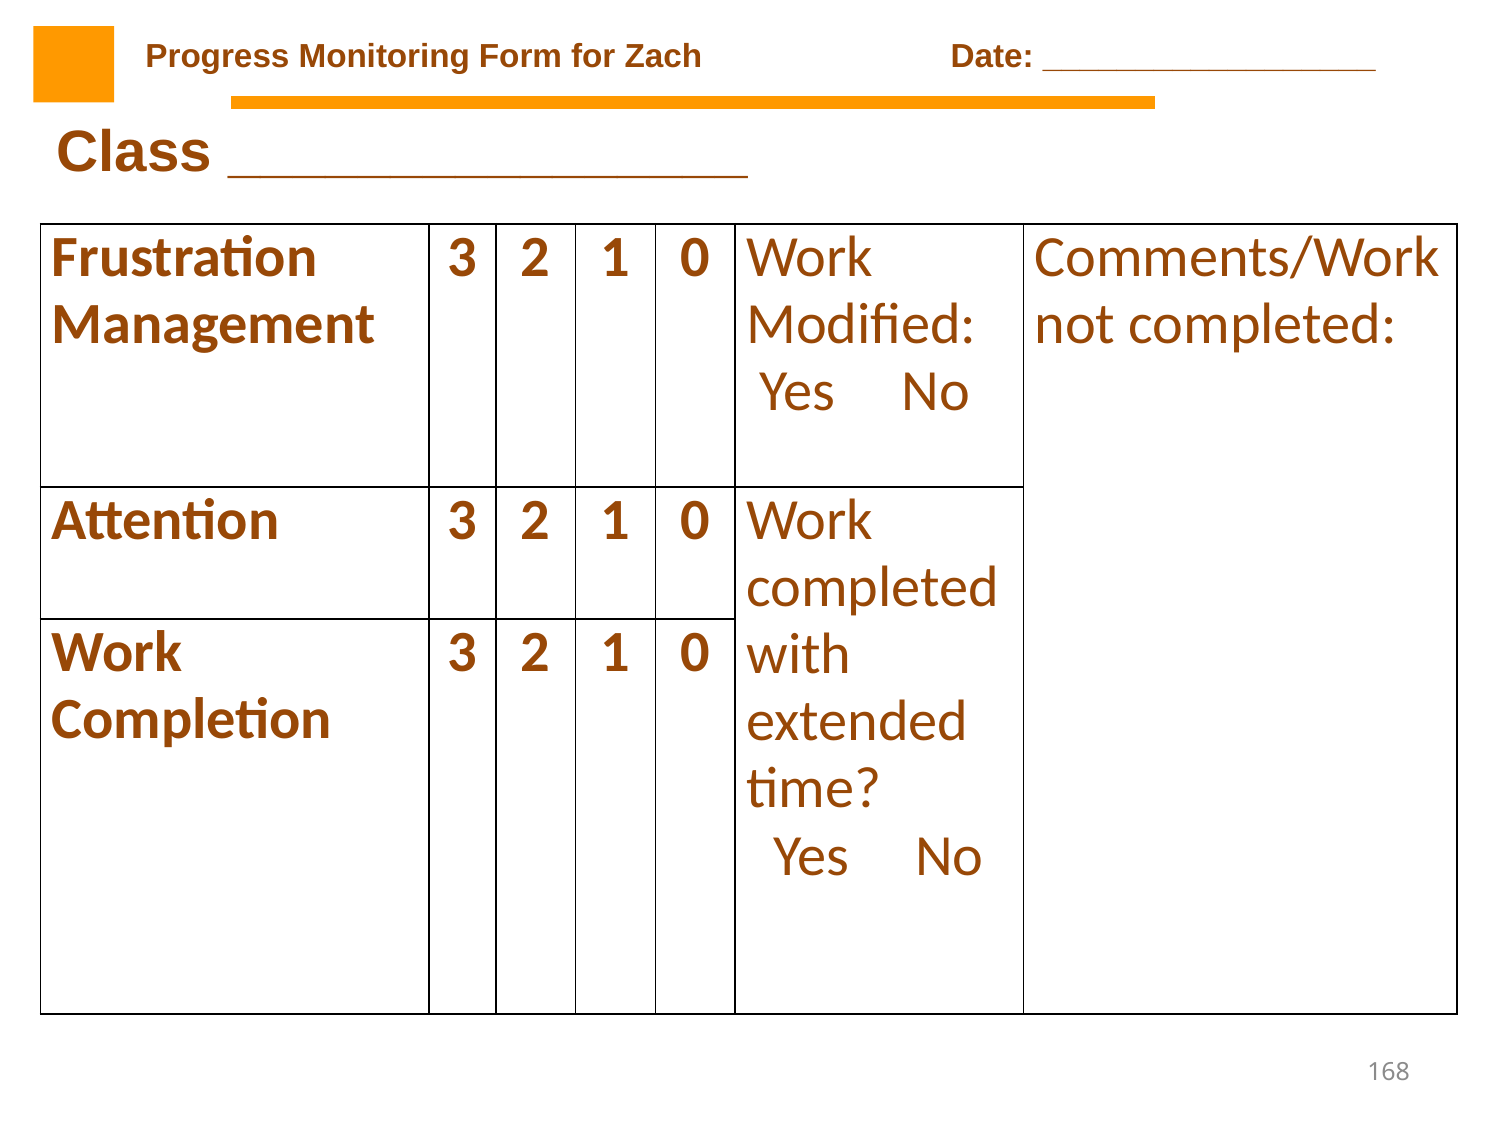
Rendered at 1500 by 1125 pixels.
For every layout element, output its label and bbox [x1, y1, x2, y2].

table_cell [656, 488, 734, 618]
table_cell [497, 488, 575, 618]
table_header [736, 225, 1023, 486]
table_header [41, 225, 428, 486]
table_cell [41, 620, 428, 1013]
table_header [656, 225, 734, 486]
table_cell [497, 620, 575, 1013]
table_cell [576, 620, 655, 1013]
table_header [497, 225, 575, 486]
table_cell [430, 488, 495, 618]
table_header [576, 225, 655, 486]
table_cell [576, 488, 655, 618]
table_header [430, 225, 495, 486]
slide_number [1074, 1042, 1425, 1103]
table_header [1024, 225, 1456, 1013]
table_cell [430, 620, 495, 1013]
table_cell [41, 488, 428, 618]
text_box [130, 26, 1392, 82]
text_box [42, 105, 1422, 191]
text_box [31, 24, 116, 104]
table_cell [736, 488, 1023, 1013]
table_cell [656, 620, 734, 1013]
